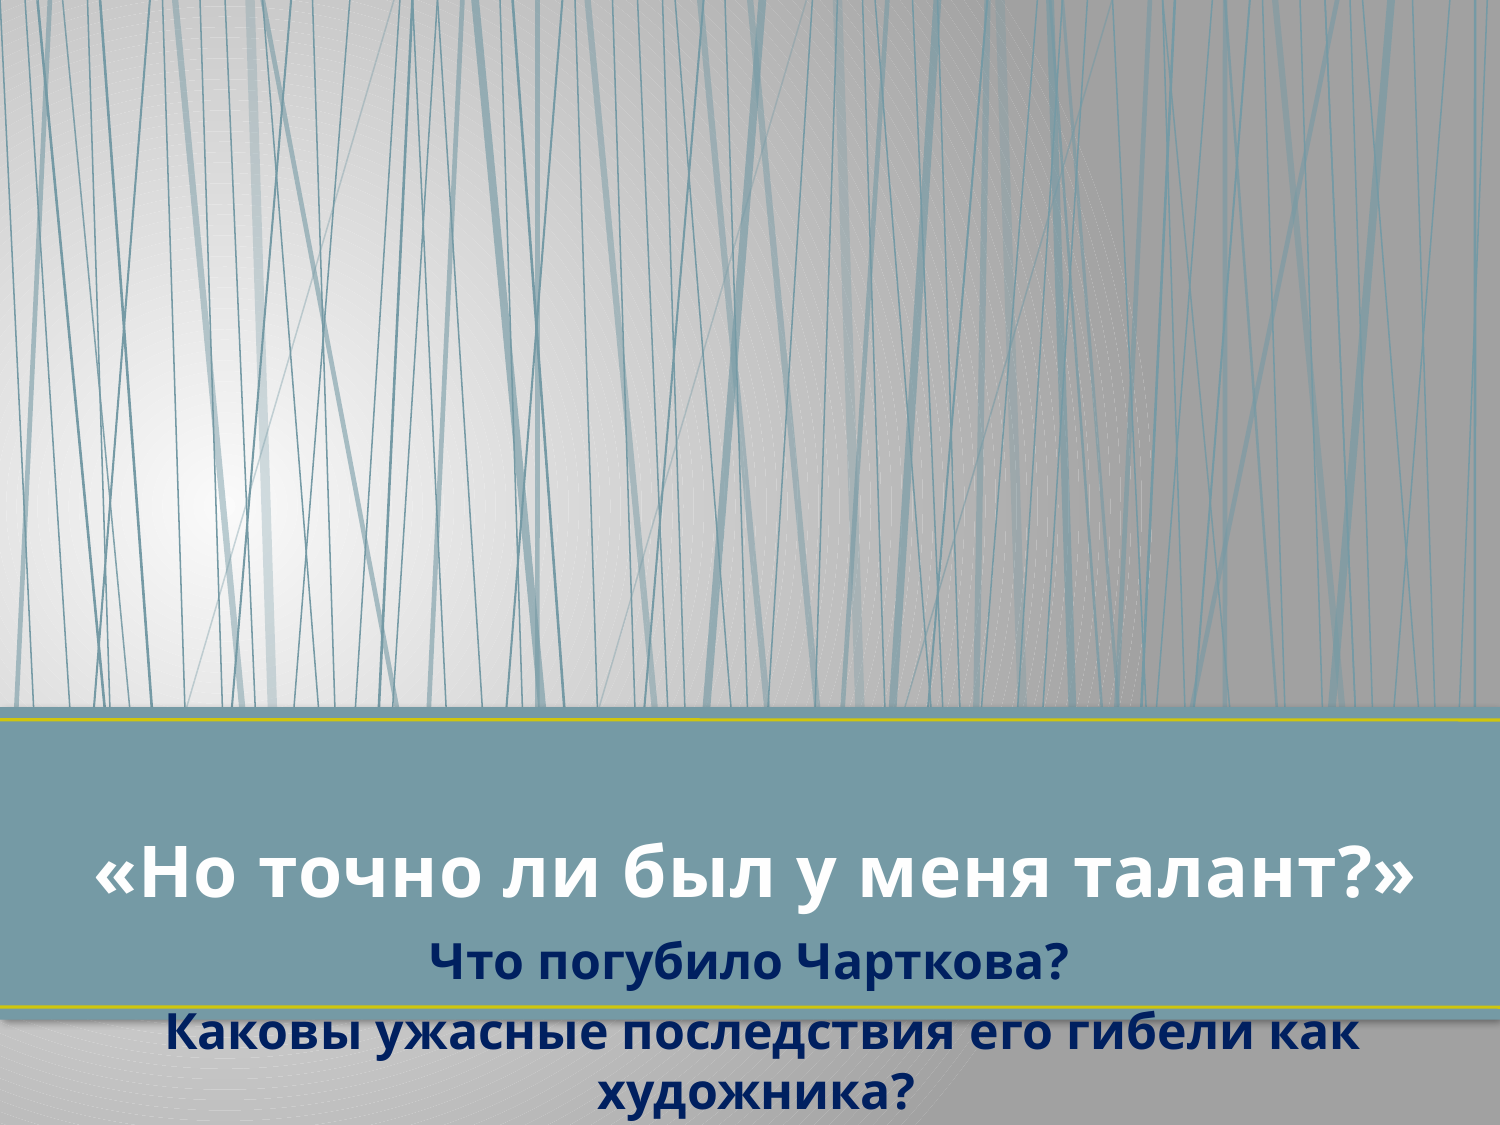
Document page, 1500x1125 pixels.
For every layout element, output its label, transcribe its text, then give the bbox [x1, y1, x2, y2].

list Что погубило Чарткова? Каковы ужасные последствия его гибели как художника? [75, 922, 1438, 991]
title «Но точно ли был у меня талант?» [75, 732, 1438, 920]
